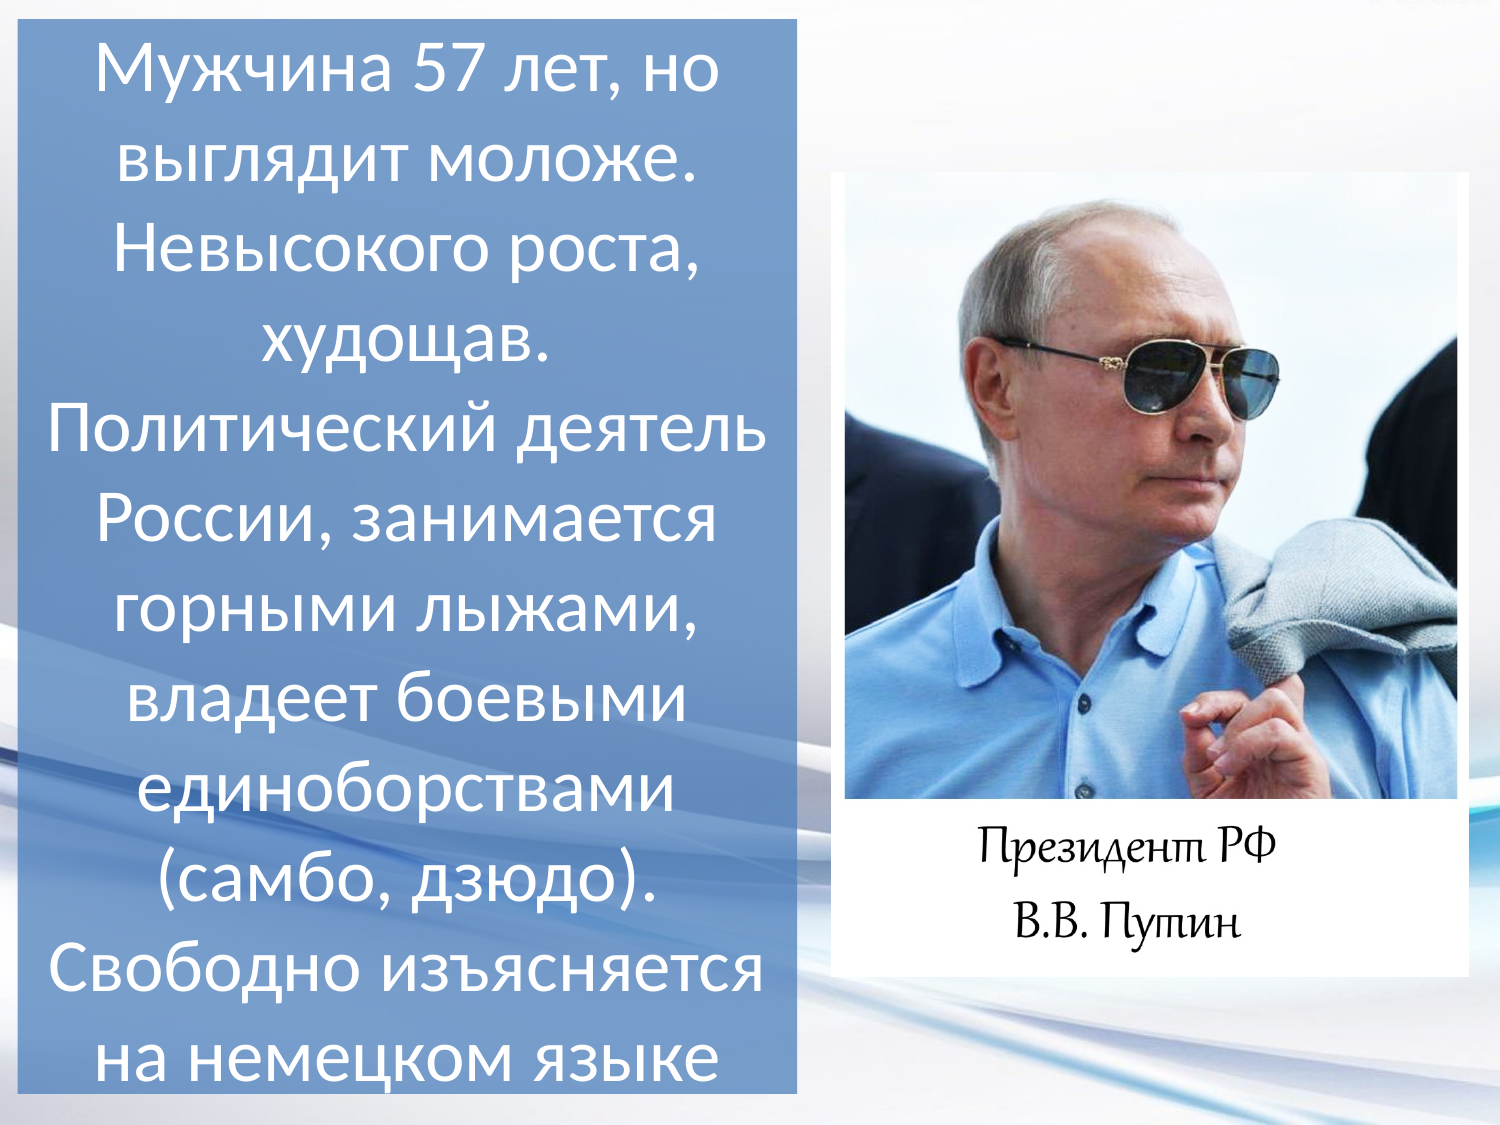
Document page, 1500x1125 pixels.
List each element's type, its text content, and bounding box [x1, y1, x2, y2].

picture [0, 0, 1500, 1125]
text_box Мужчина 57 лет, но выглядит моложе. Невысокого роста, худощав. Политический деятель России, занимается горными лыжами, владеет боевыми единоборствами (самбо, дзюдо). Свободно изъясняется на немецком языке [16, 17, 799, 1096]
